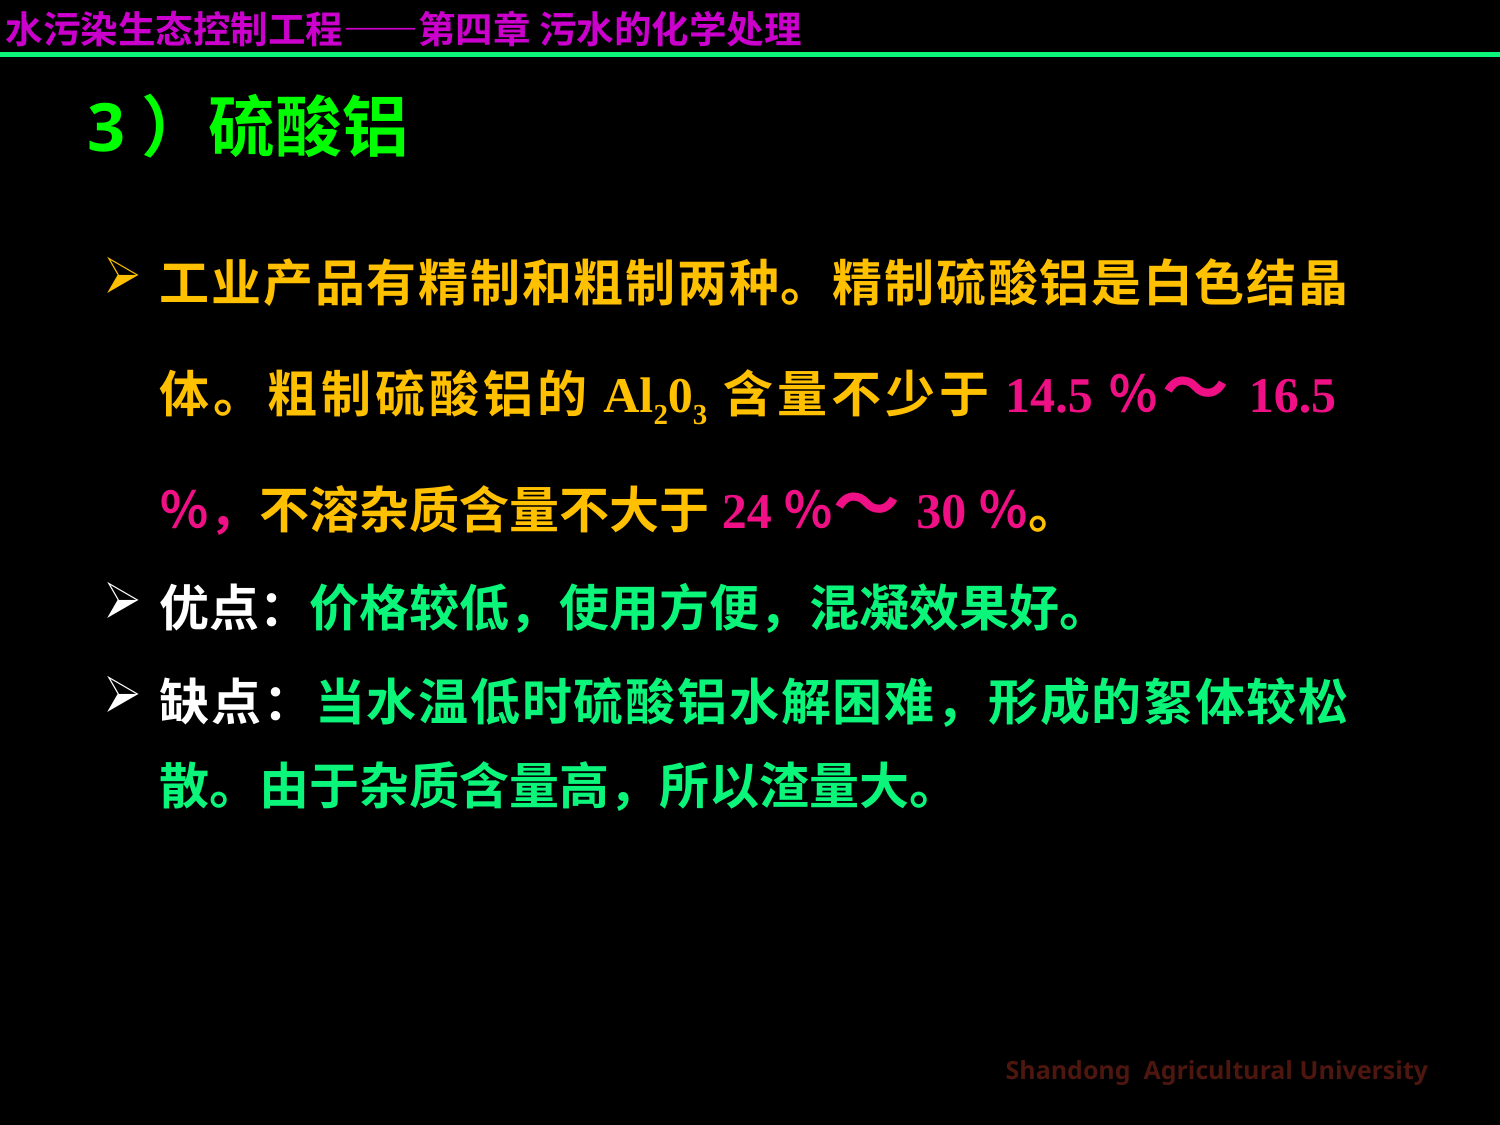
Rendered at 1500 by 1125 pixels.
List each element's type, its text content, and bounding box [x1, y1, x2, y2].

list 工业产品有精制和粗制两种。精制硫酸铝是白色结晶体。粗制硫酸铝的Al203含量不少于14.5％～16.5％，不溶杂质含量不大于24％～30％。 优点：价格较低，使用方便，混凝效果好。 缺点：当水温低时硫酸铝水解困难，形成的絮体较松散。由于杂质含量高，所以渣量大。 [88, 220, 1364, 1045]
title 3）硫酸铝 [72, 52, 1425, 197]
